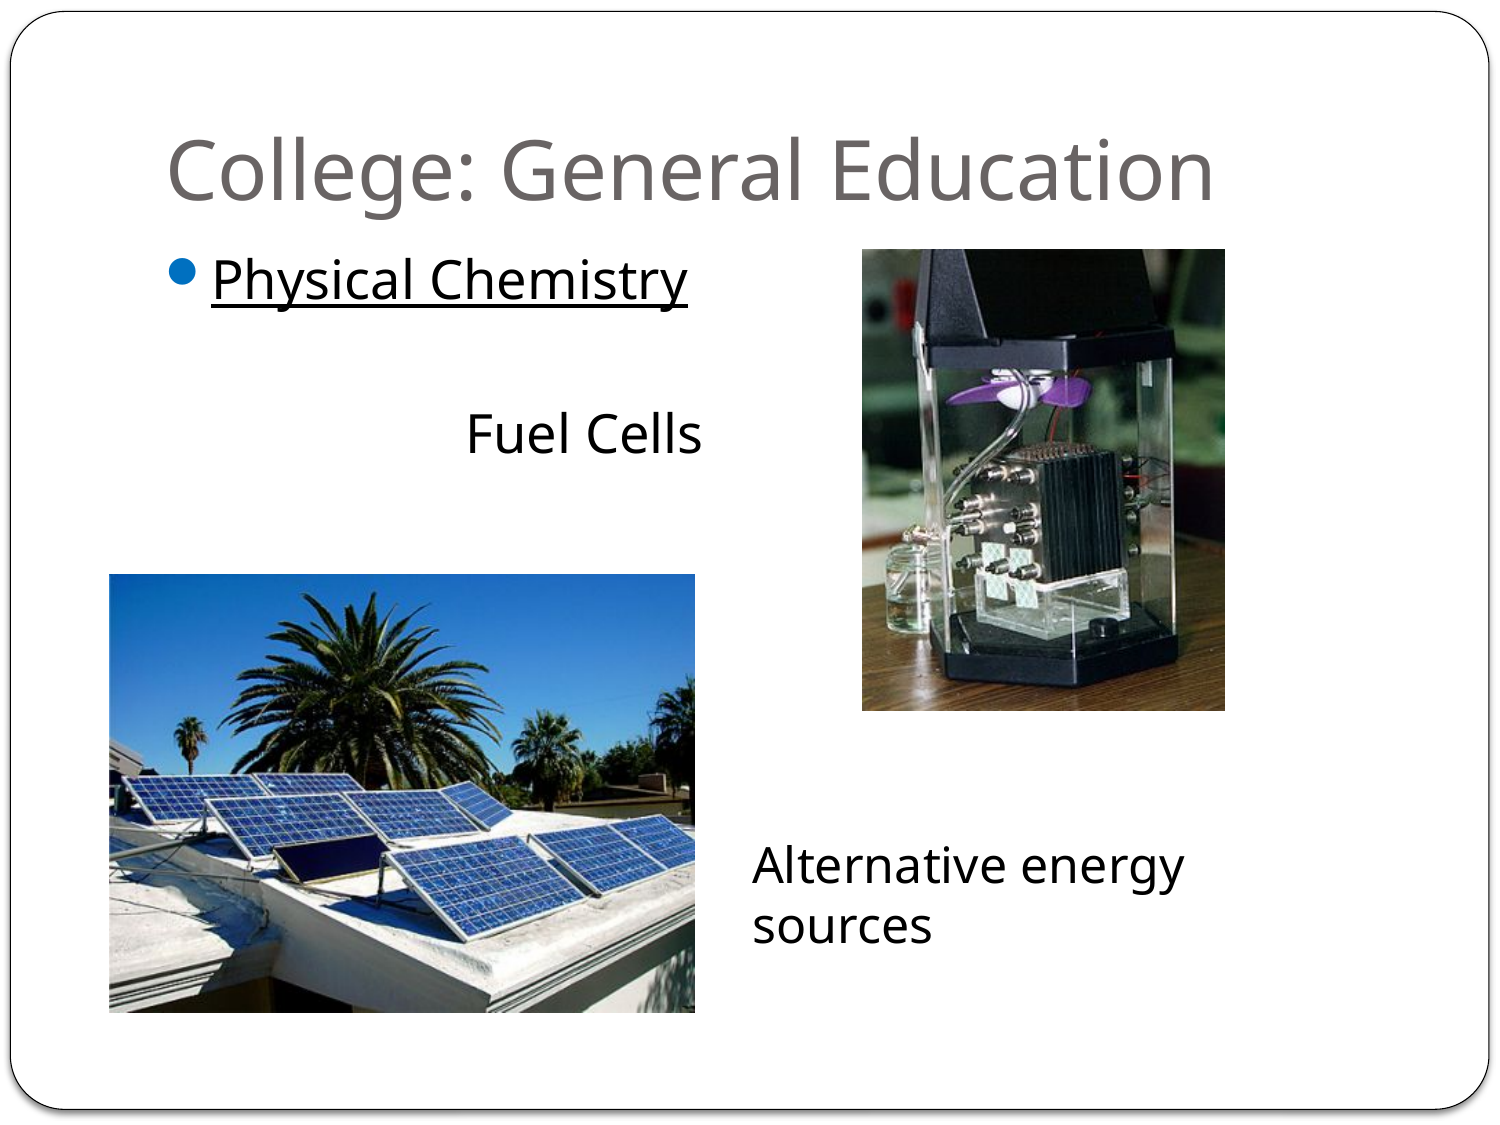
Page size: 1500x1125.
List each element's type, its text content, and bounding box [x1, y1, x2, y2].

text_box Alternative energy sources [737, 825, 1350, 961]
list Physical Chemistry Fuel Cells [149, 237, 1426, 988]
picture [109, 574, 695, 1014]
picture [862, 249, 1226, 712]
title College: General Education [149, 44, 1426, 233]
